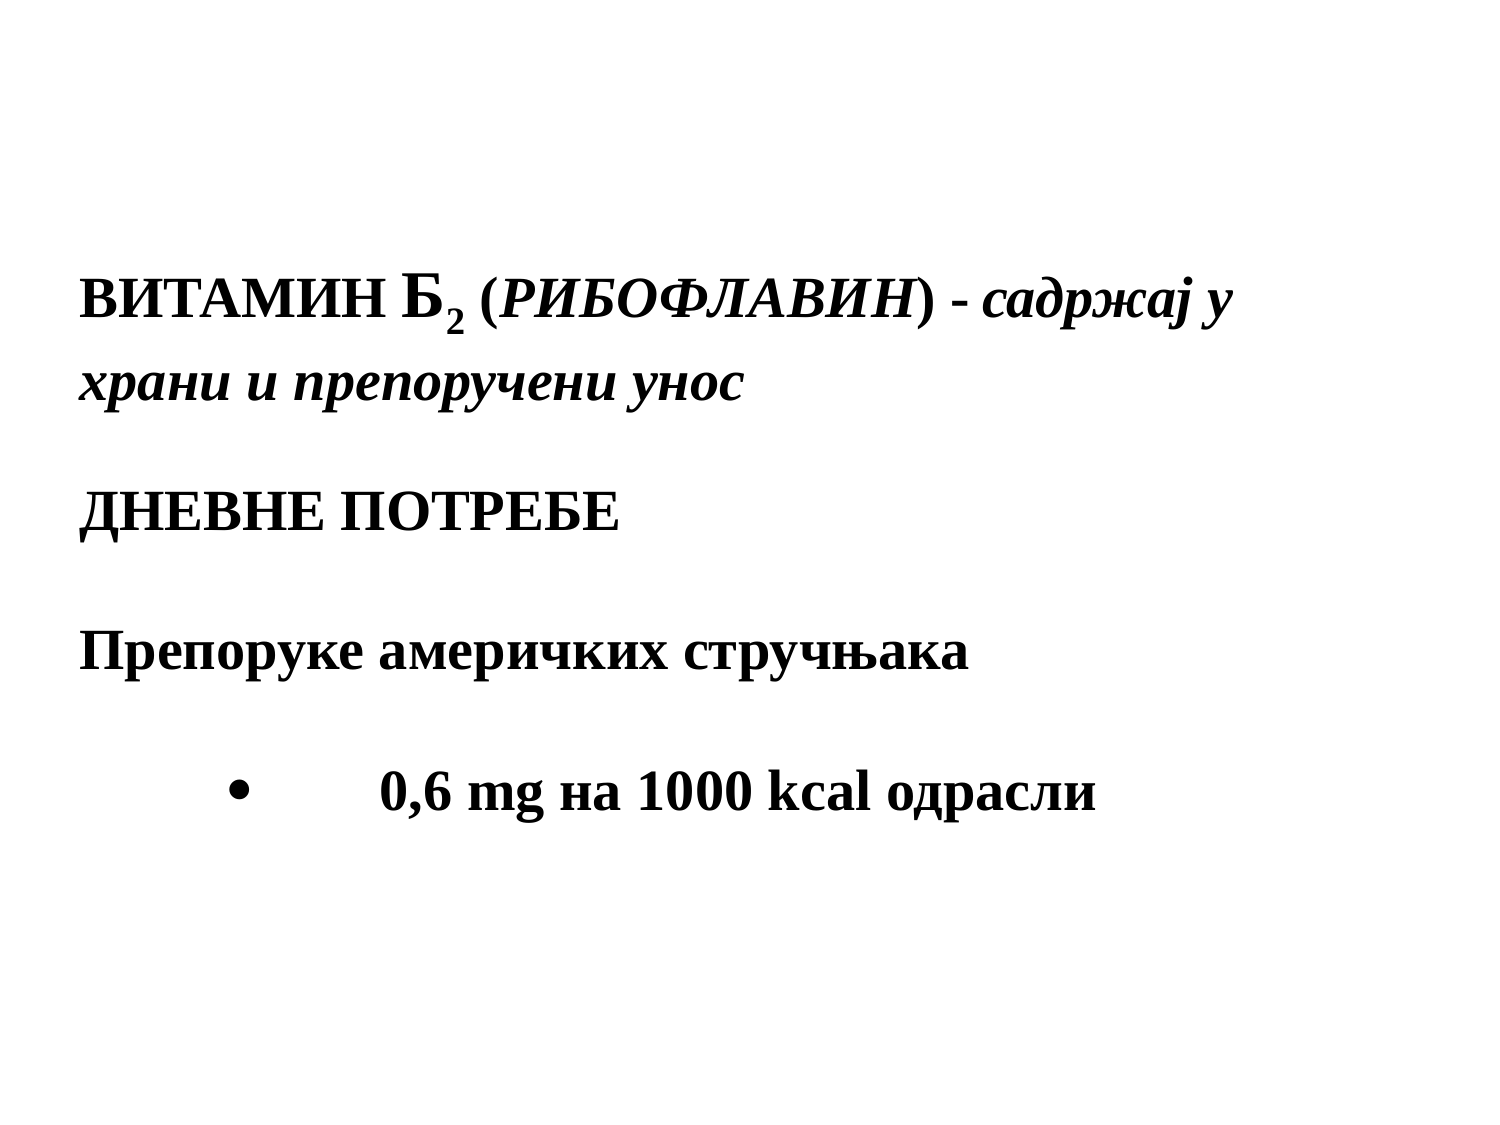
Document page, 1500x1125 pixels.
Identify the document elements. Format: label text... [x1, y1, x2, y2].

text_box ВИТАМИН Б2 (РИБОФЛАВИН) - садржај у храни и препоручени унос ДНЕВНЕ ПОТРЕБЕ Препоруке америчких стручњака · 0,6 mg на 1000 kcal одрасли [64, 243, 1328, 959]
